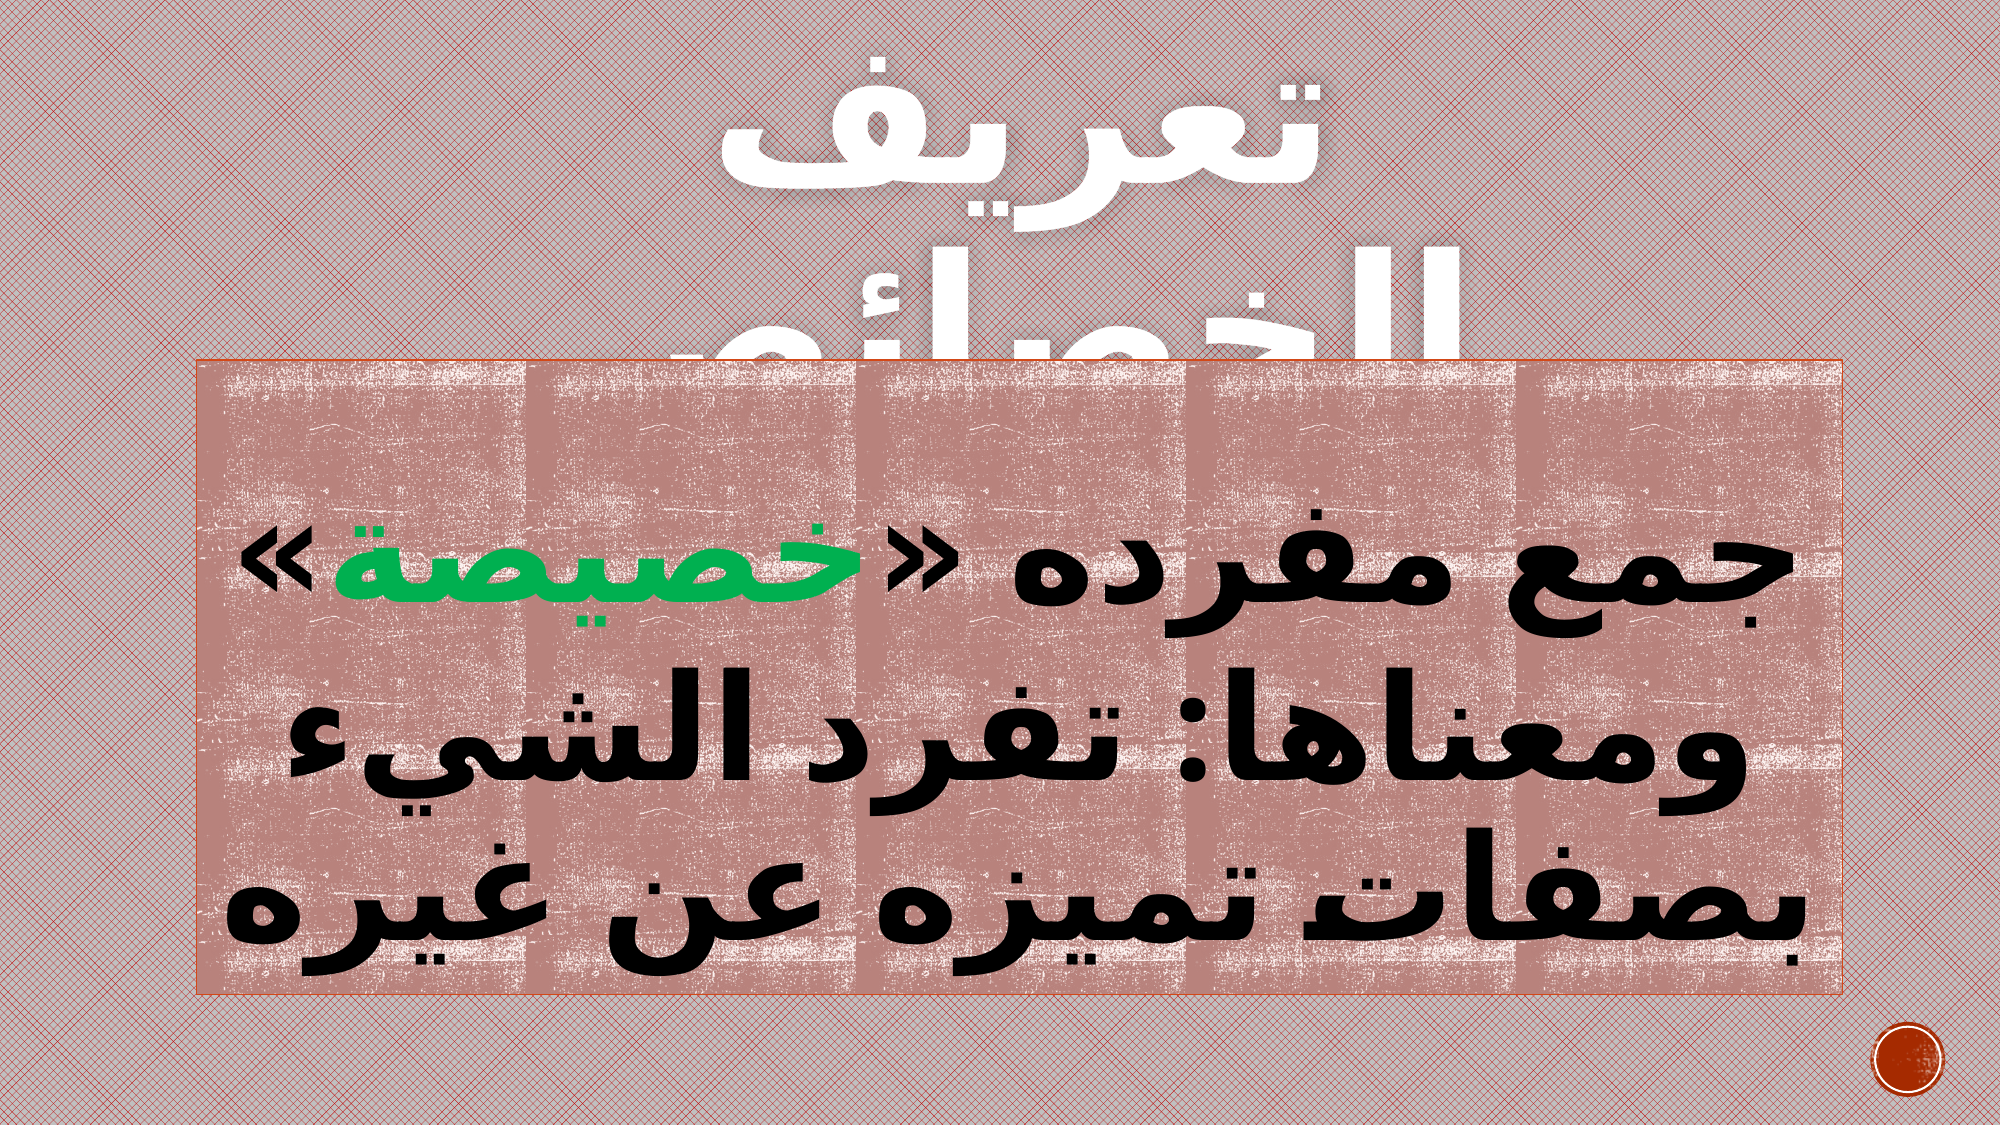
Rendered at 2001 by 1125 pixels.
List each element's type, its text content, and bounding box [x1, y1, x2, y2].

title تعريف الخصائص [232, 44, 1813, 359]
list جمع مفرده «خصيصة» ومعناها: تفرد الشيء بصفات تميزه عن غيره [196, 359, 1843, 995]
